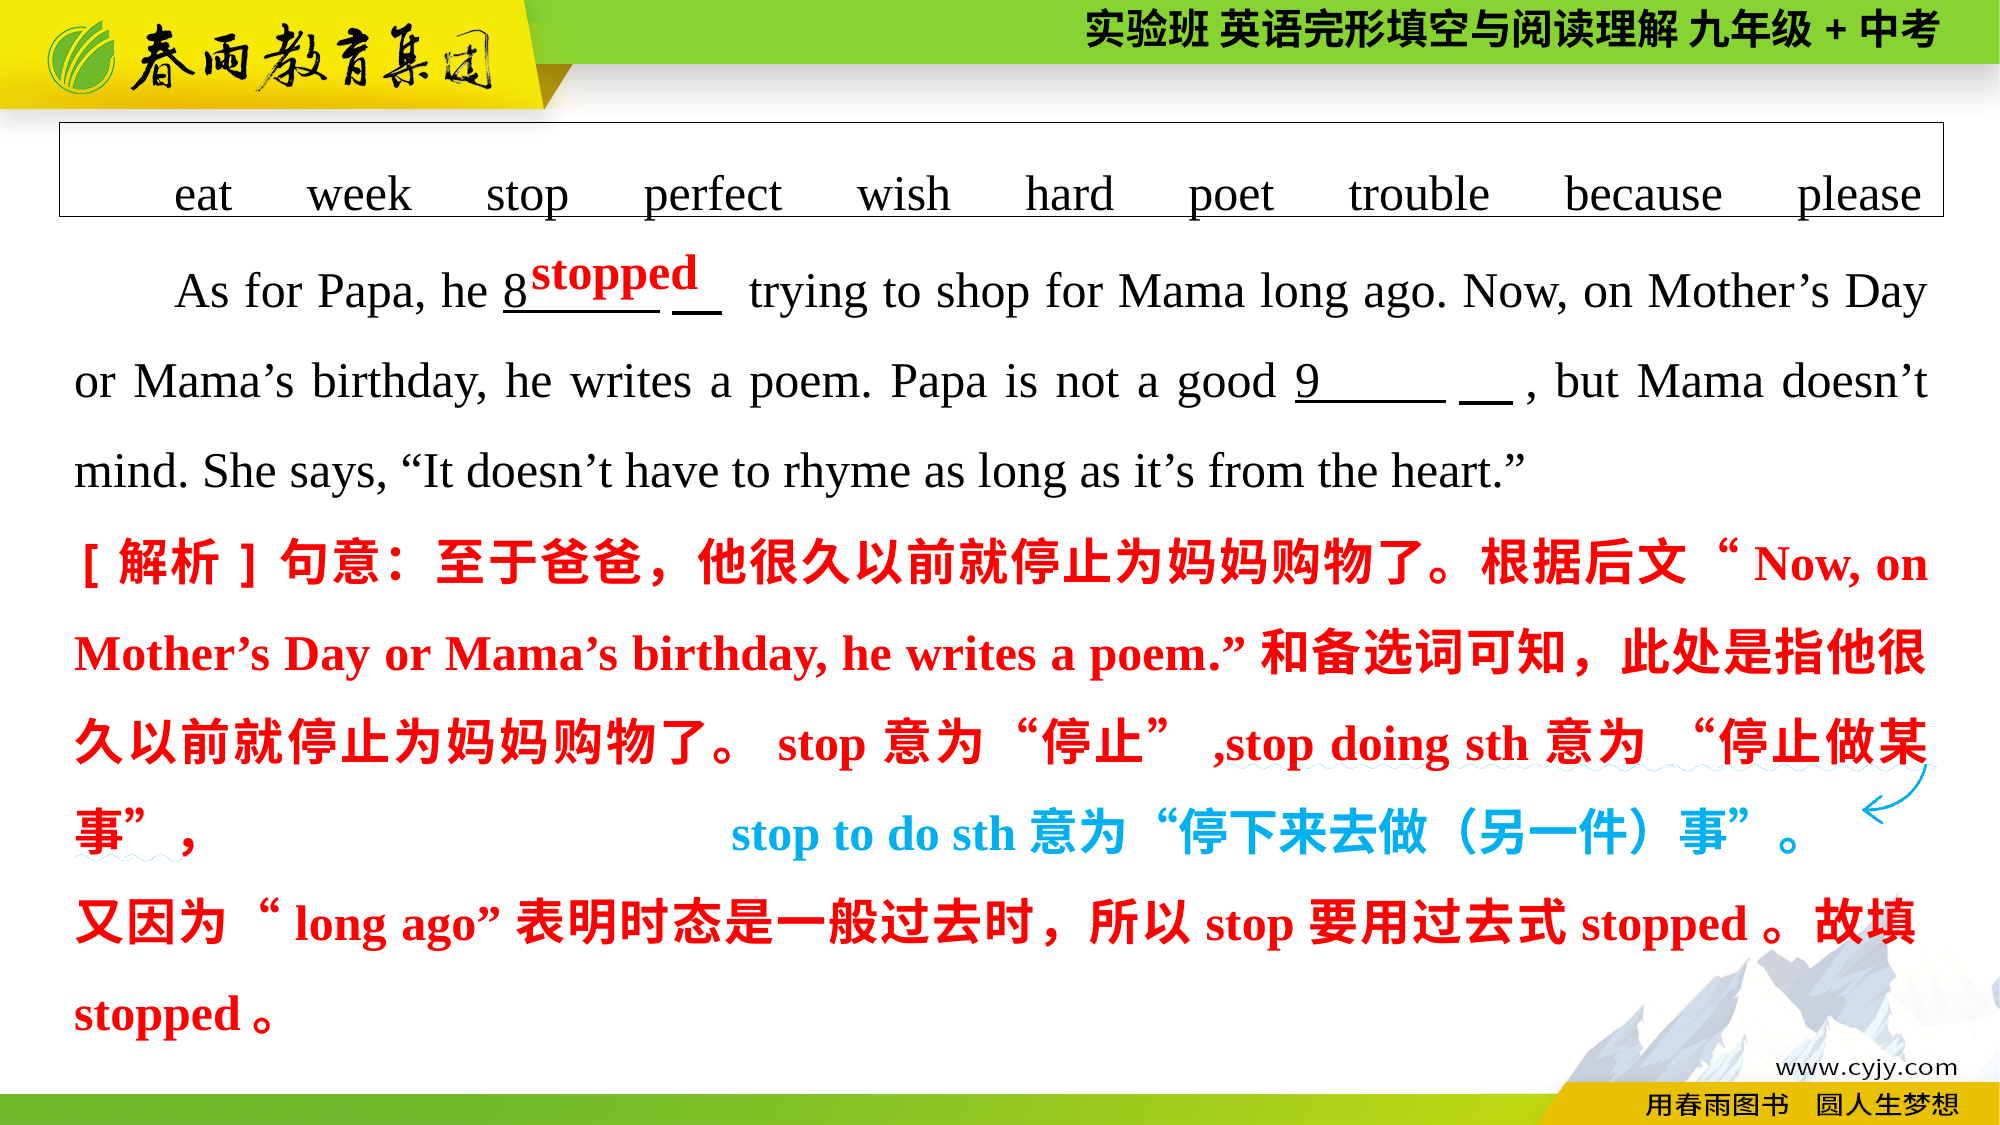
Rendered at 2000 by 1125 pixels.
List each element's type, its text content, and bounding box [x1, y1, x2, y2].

text_box stopped [516, 231, 714, 307]
picture [0, 0, 2000, 1125]
list eat week stop perfect wish hard poet trouble because please [59, 122, 1944, 217]
text_box As for Papa, he 8 trying to shop for Mama long ago. Now, on Mother’s Day or Mama’s birthday, he writes a poem. Papa is not a good 9 , but Mama doesn’t mind. She says, “It doesn’t have to rhyme as long as it’s from the heart.” [59, 219, 1944, 505]
text_box [解析]句意：至于爸爸，他很久以前就停止为妈妈购物了。根据后文“Now, on Mother’s Day or Mama’s birthday, he writes a poem.”和备选词可知，此处是指他很久以前就停止为妈妈购物了。stop意为“停止”,stop doing sth意为 “停止做某事”， stop to do sth意为“停下来去做（另一件）事”。 又因为“long ago”表明时态是一般过去时，所以stop要用过去式stopped。故填stopped。 [59, 505, 1944, 1049]
